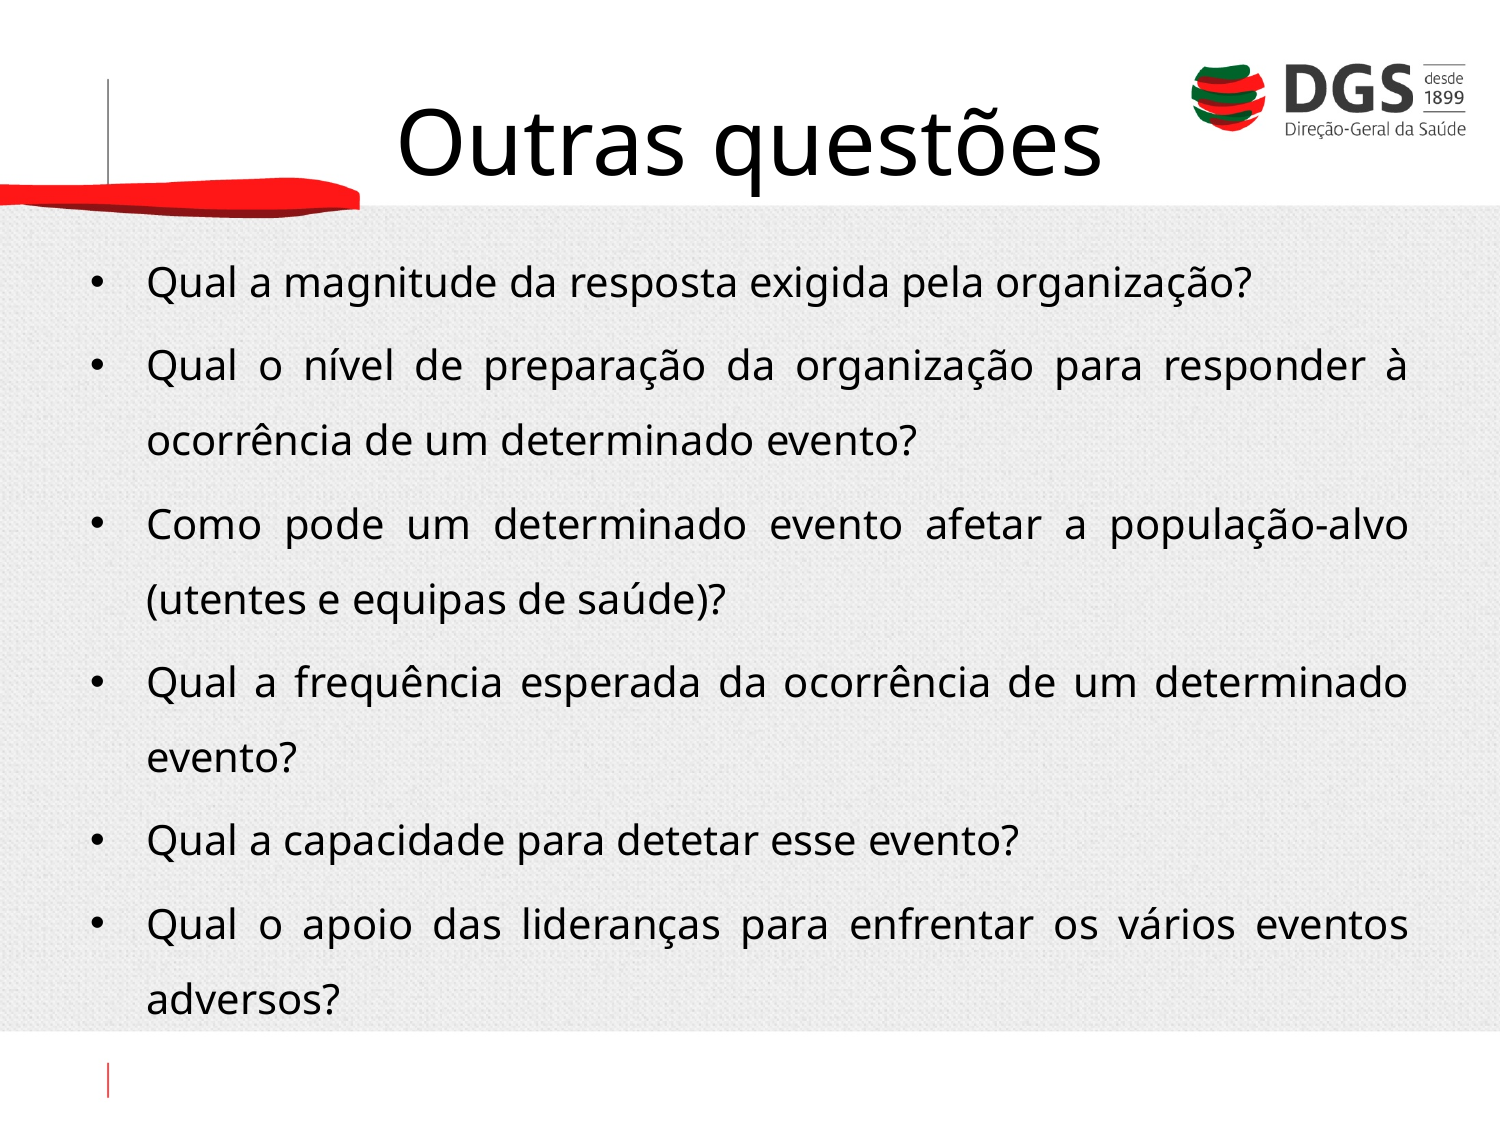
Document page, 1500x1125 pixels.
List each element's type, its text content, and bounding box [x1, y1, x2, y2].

list Qual a magnitude da resposta exigida pela organização? Qual o nível de preparação da organização para responder à ocorrência de um determinado evento? Como pode um determinado evento afetar a população-alvo (utentes e equipas de saúde)? Qual a frequência esperada da ocorrência de um determinado evento? Qual a capacidade para detetar esse evento? Qual o apoio das lideranças para enfrentar os vários eventos adversos? [74, 223, 1426, 1006]
title Outras questões [74, 44, 1426, 223]
picture [0, 0, 1500, 1125]
